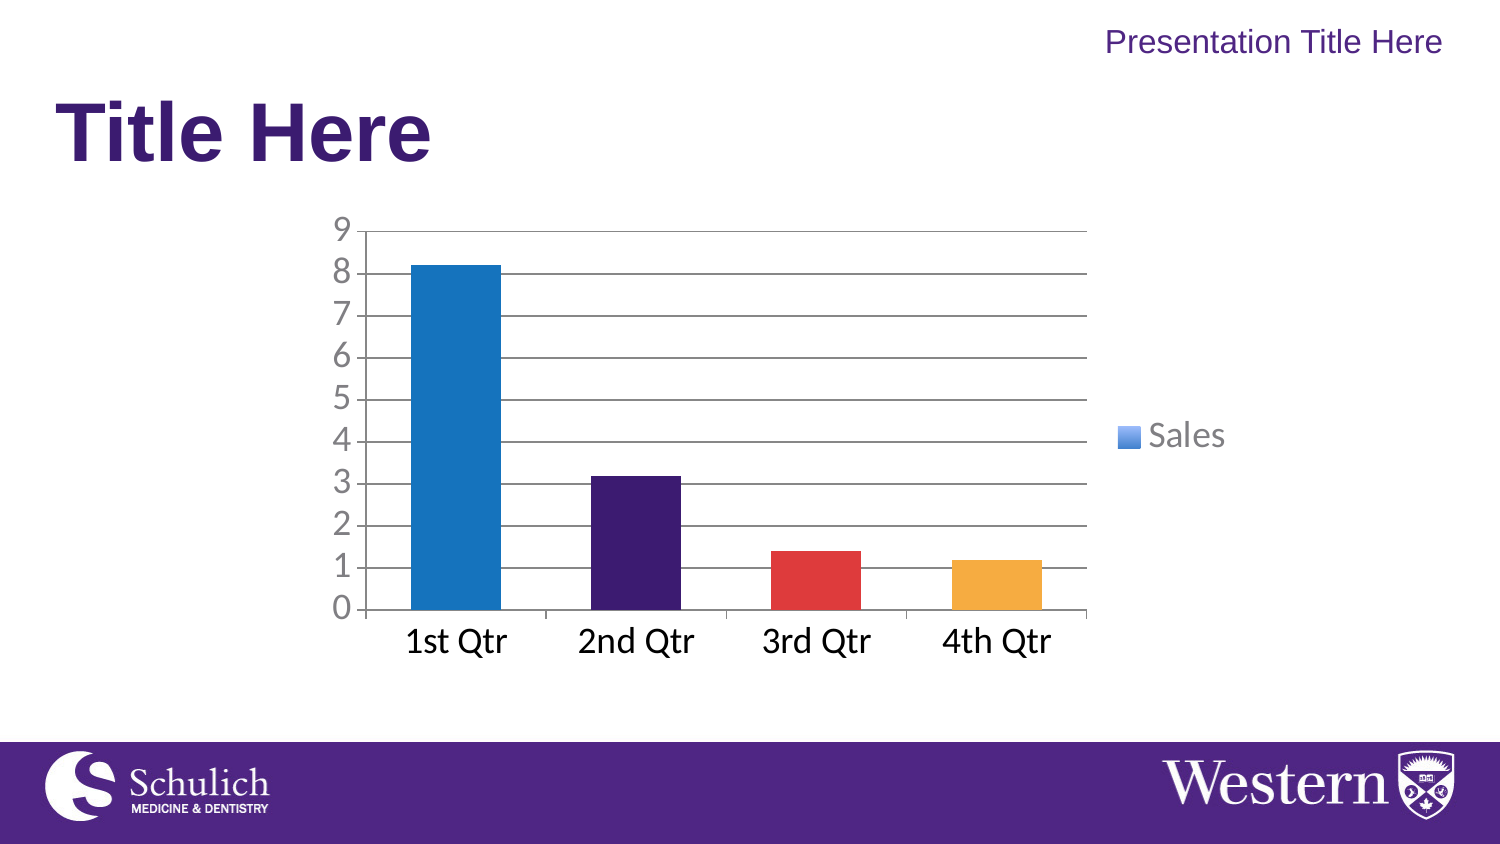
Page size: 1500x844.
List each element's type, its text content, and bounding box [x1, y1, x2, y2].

picture [0, 0, 1500, 844]
chart [313, 203, 1251, 673]
text_box Title Here [40, 70, 1354, 406]
text_box Presentation Title Here [935, 12, 1459, 68]
